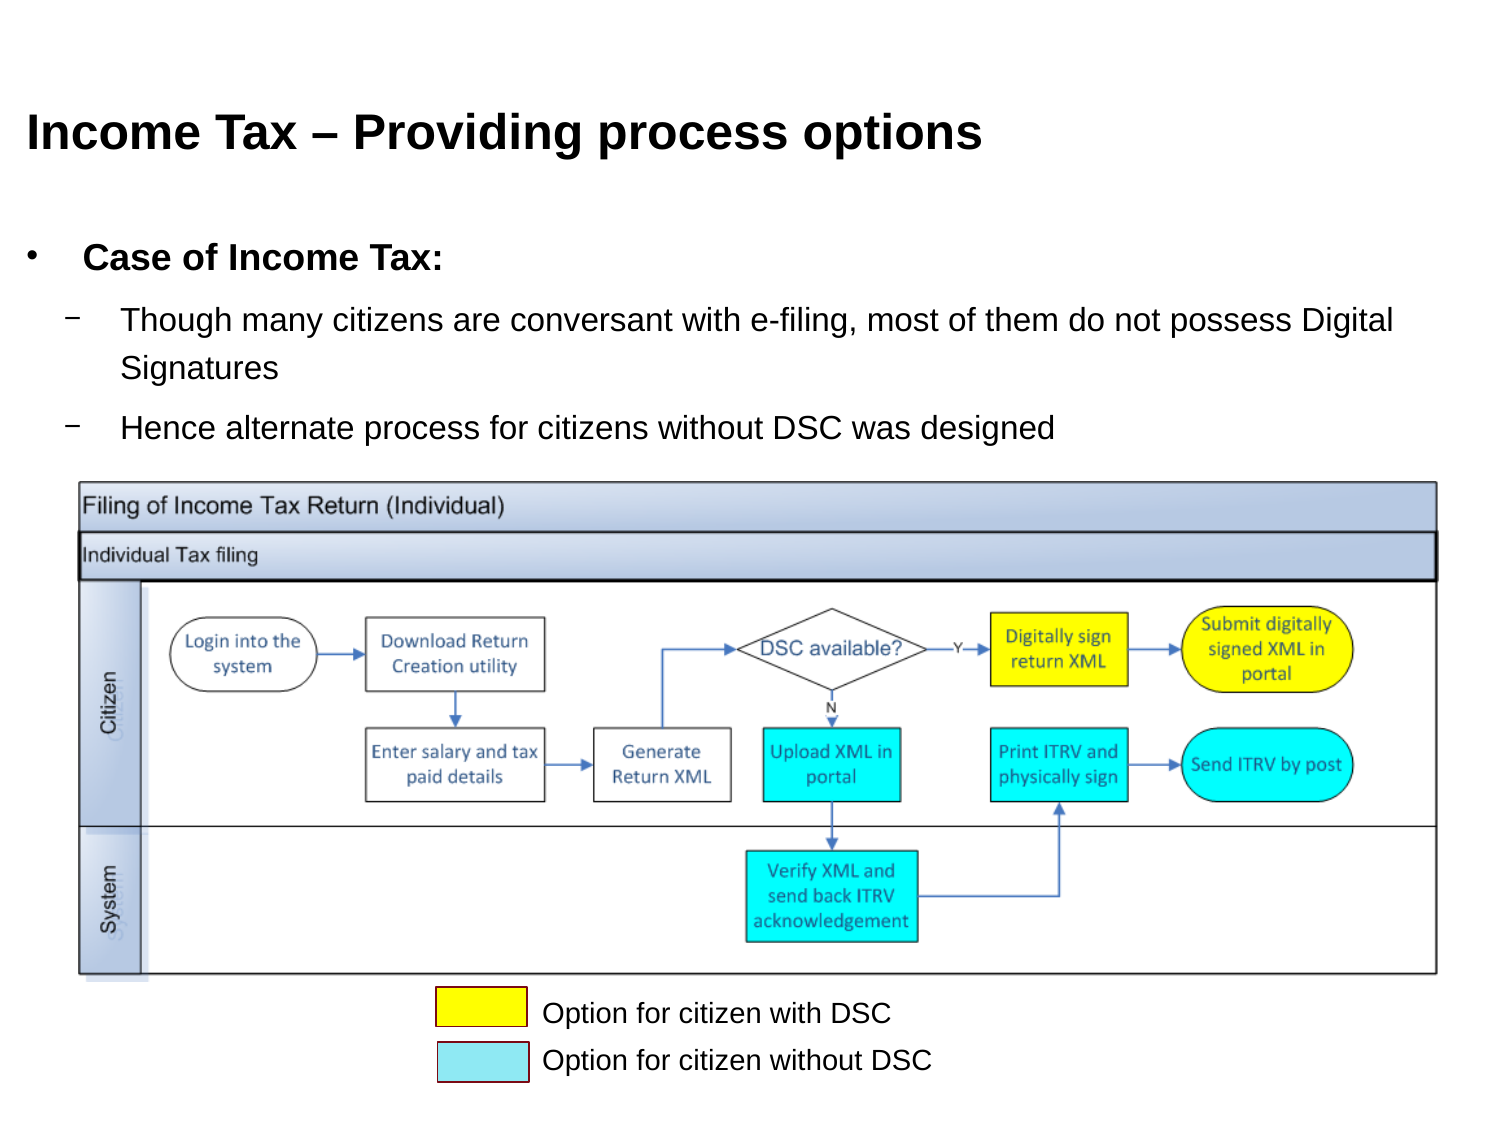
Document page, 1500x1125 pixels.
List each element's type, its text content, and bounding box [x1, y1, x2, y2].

picture [77, 481, 1440, 982]
text_box Option for citizen with DSC Option for citizen without DSC [527, 990, 1055, 1084]
text_box [437, 1042, 529, 1082]
title Income Tax – Providing process options [26, 99, 1472, 223]
text_box [435, 990, 528, 1027]
list Case of Income Tax: Though many citizens are conversant with e-filing, most of them do not possess Digital Signatures Hence alternate process for citizens without DSC was designed [26, 223, 1474, 495]
